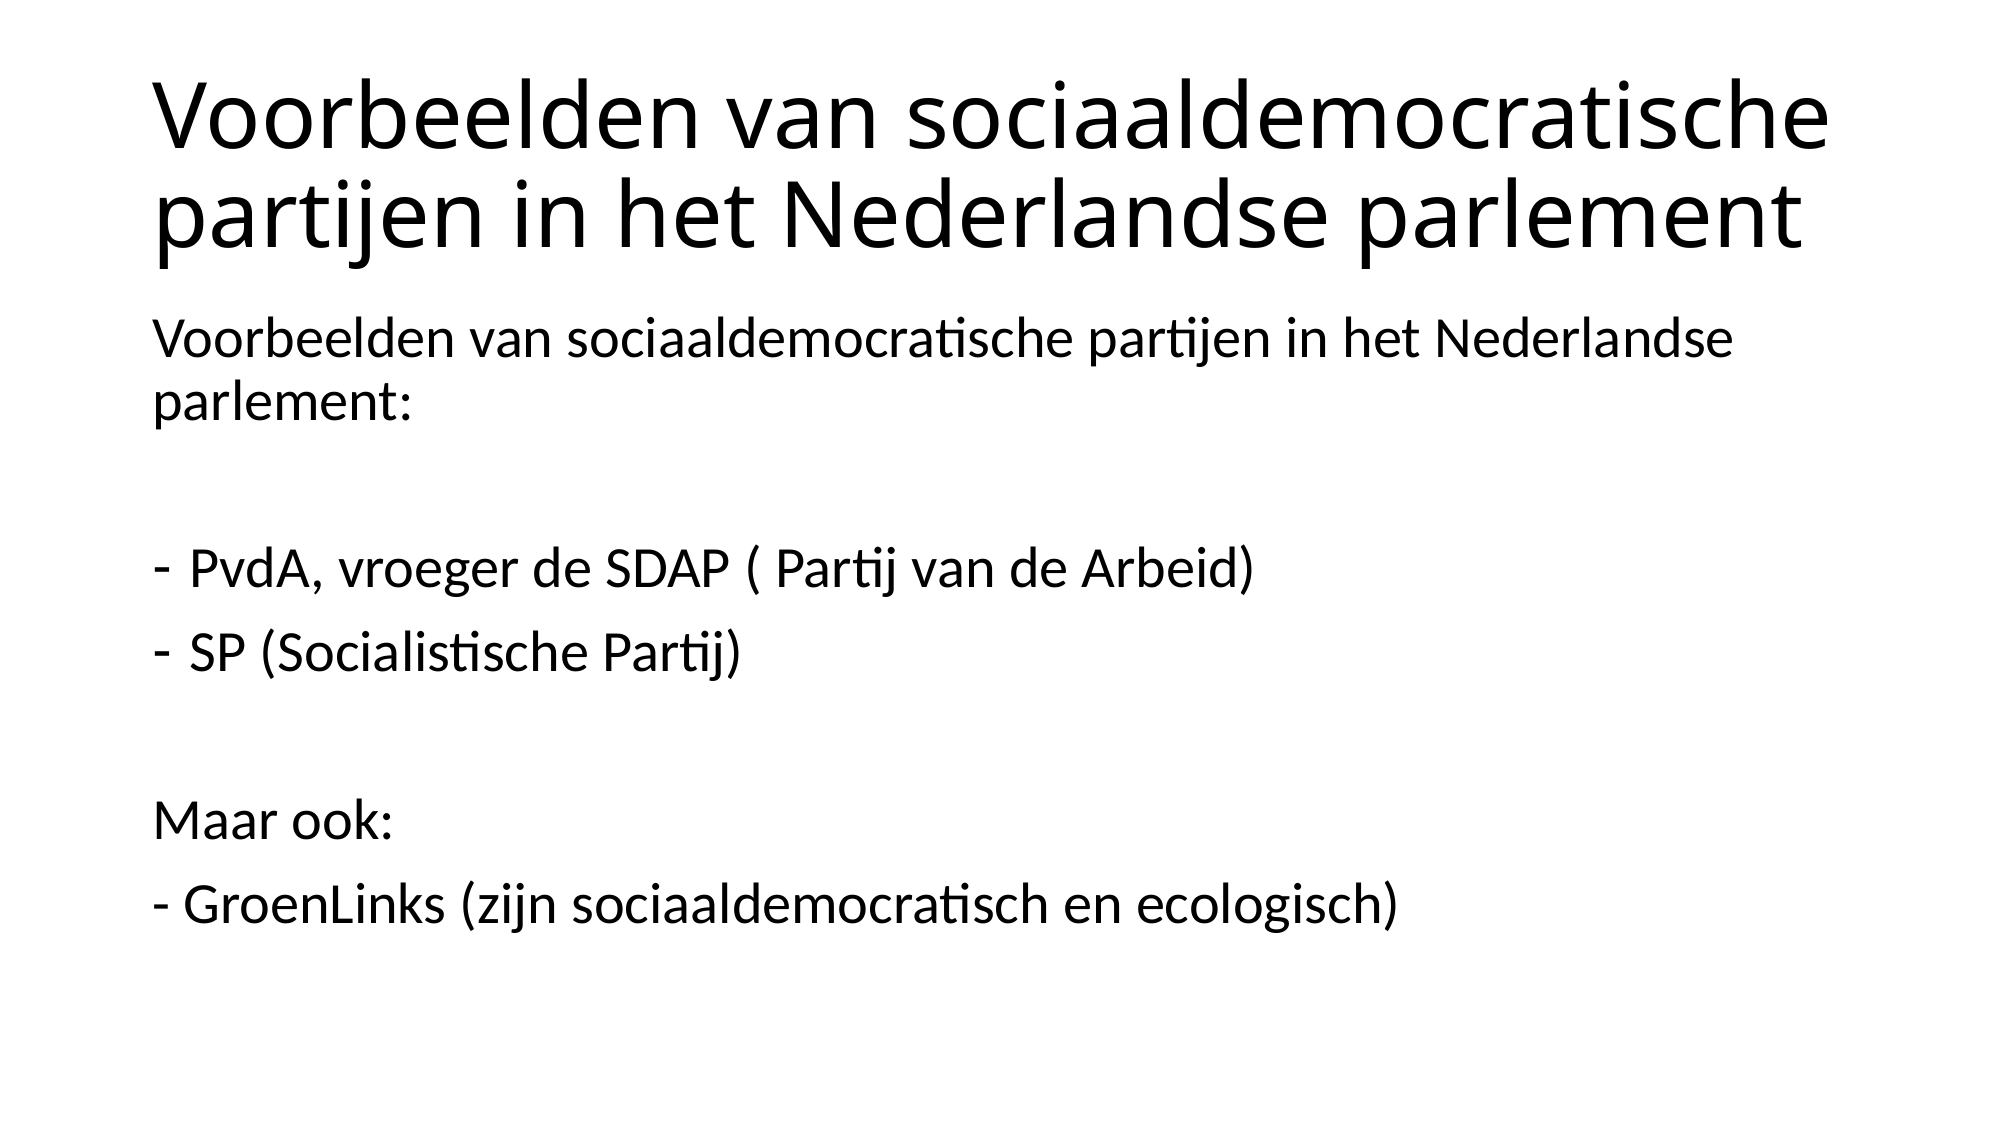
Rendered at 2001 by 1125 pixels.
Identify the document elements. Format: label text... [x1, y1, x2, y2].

list Voorbeelden van sociaaldemocratische partijen in het Nederlandse parlement: PvdA, vroeger de SDAP ( Partij van de Arbeid) SP (Socialistische Partij) Maar ook: - GroenLinks (zijn sociaaldemocratisch en ecologisch) [137, 299, 1863, 1014]
title Voorbeelden van sociaaldemocratische partijen in het Nederlandse parlement [137, 59, 1863, 278]
